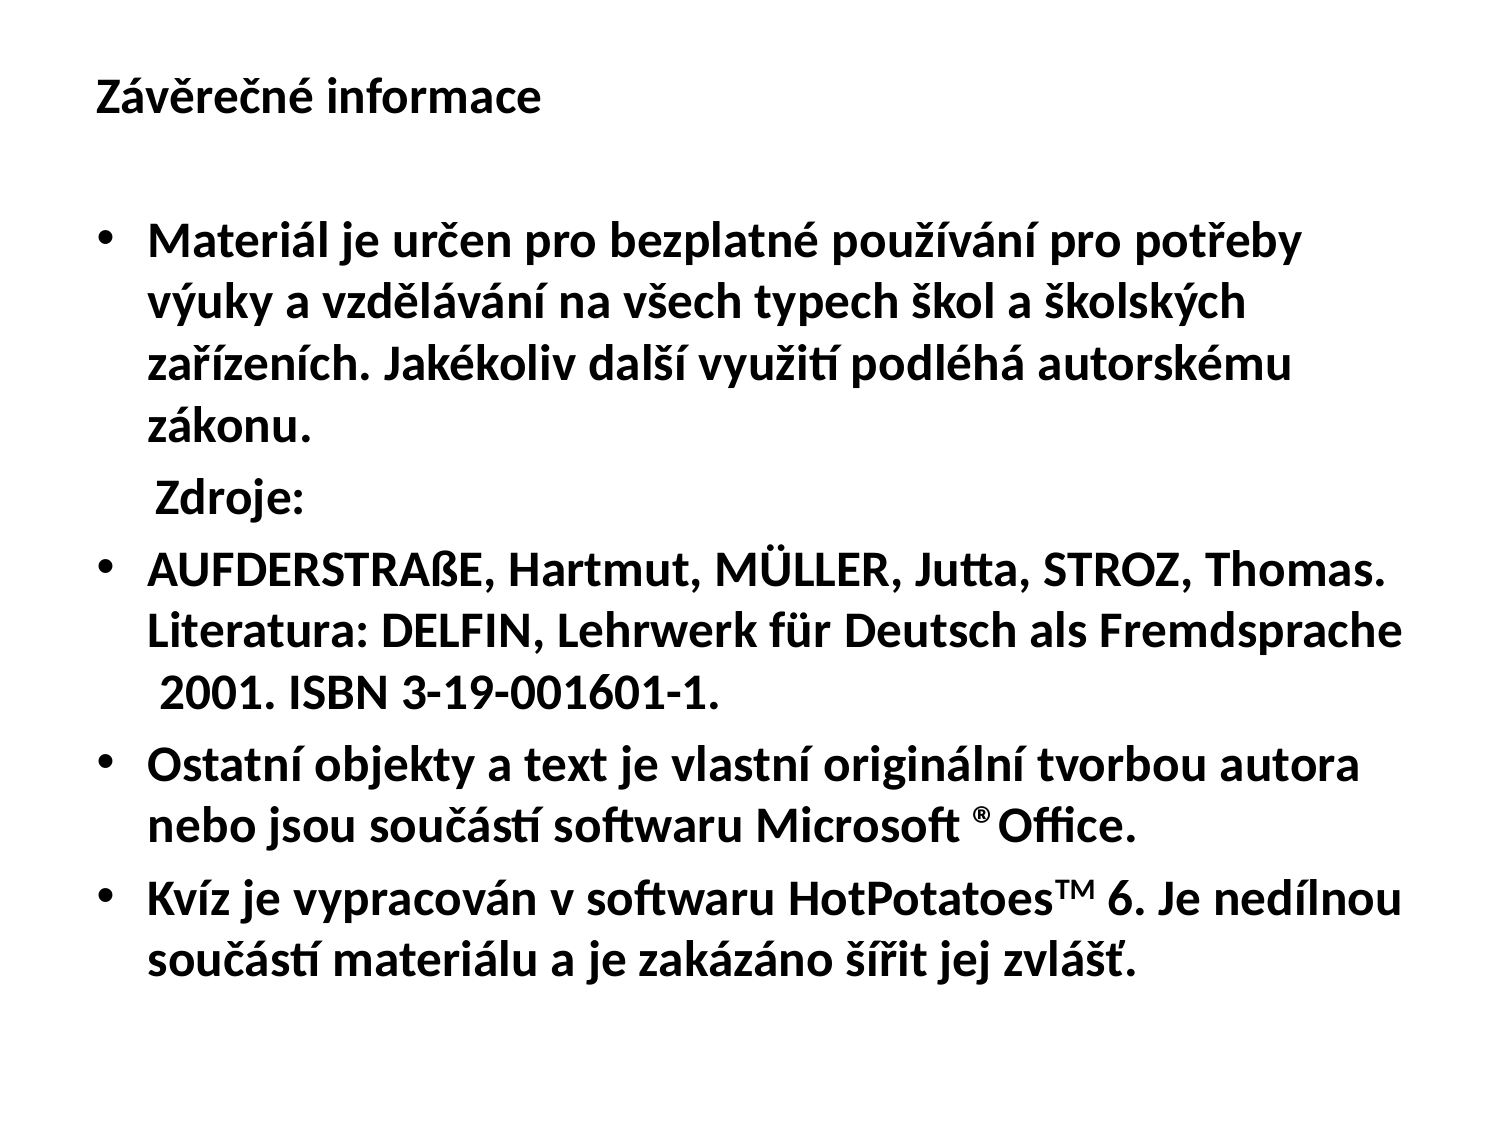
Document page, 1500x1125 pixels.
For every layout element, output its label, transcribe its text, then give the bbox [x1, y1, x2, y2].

list Závěrečné informace Materiál je určen pro bezplatné používání pro potřeby výuky a vzdělávání na všech typech škol a školských zařízeních. Jakékoliv další využití podléhá autorskému zákonu. Zdroje: AUFDERSTRAßE, Hartmut, MÜLLER, Jutta, STROZ, Thomas. Literatura: DELFIN, Lehrwerk für Deutsch als Fremdsprache 2001. ISBN 3-19-001601-1. Ostatní objekty a text je vlastní originální tvorbou autora nebo jsou součástí softwaru Microsoft ®Office. Kvíz je vypracován v softwaru HotPotatoesTM 6. Je nedílnou součástí materiálu a je zakázáno šířit jej zvlášť. [75, 54, 1425, 1005]
